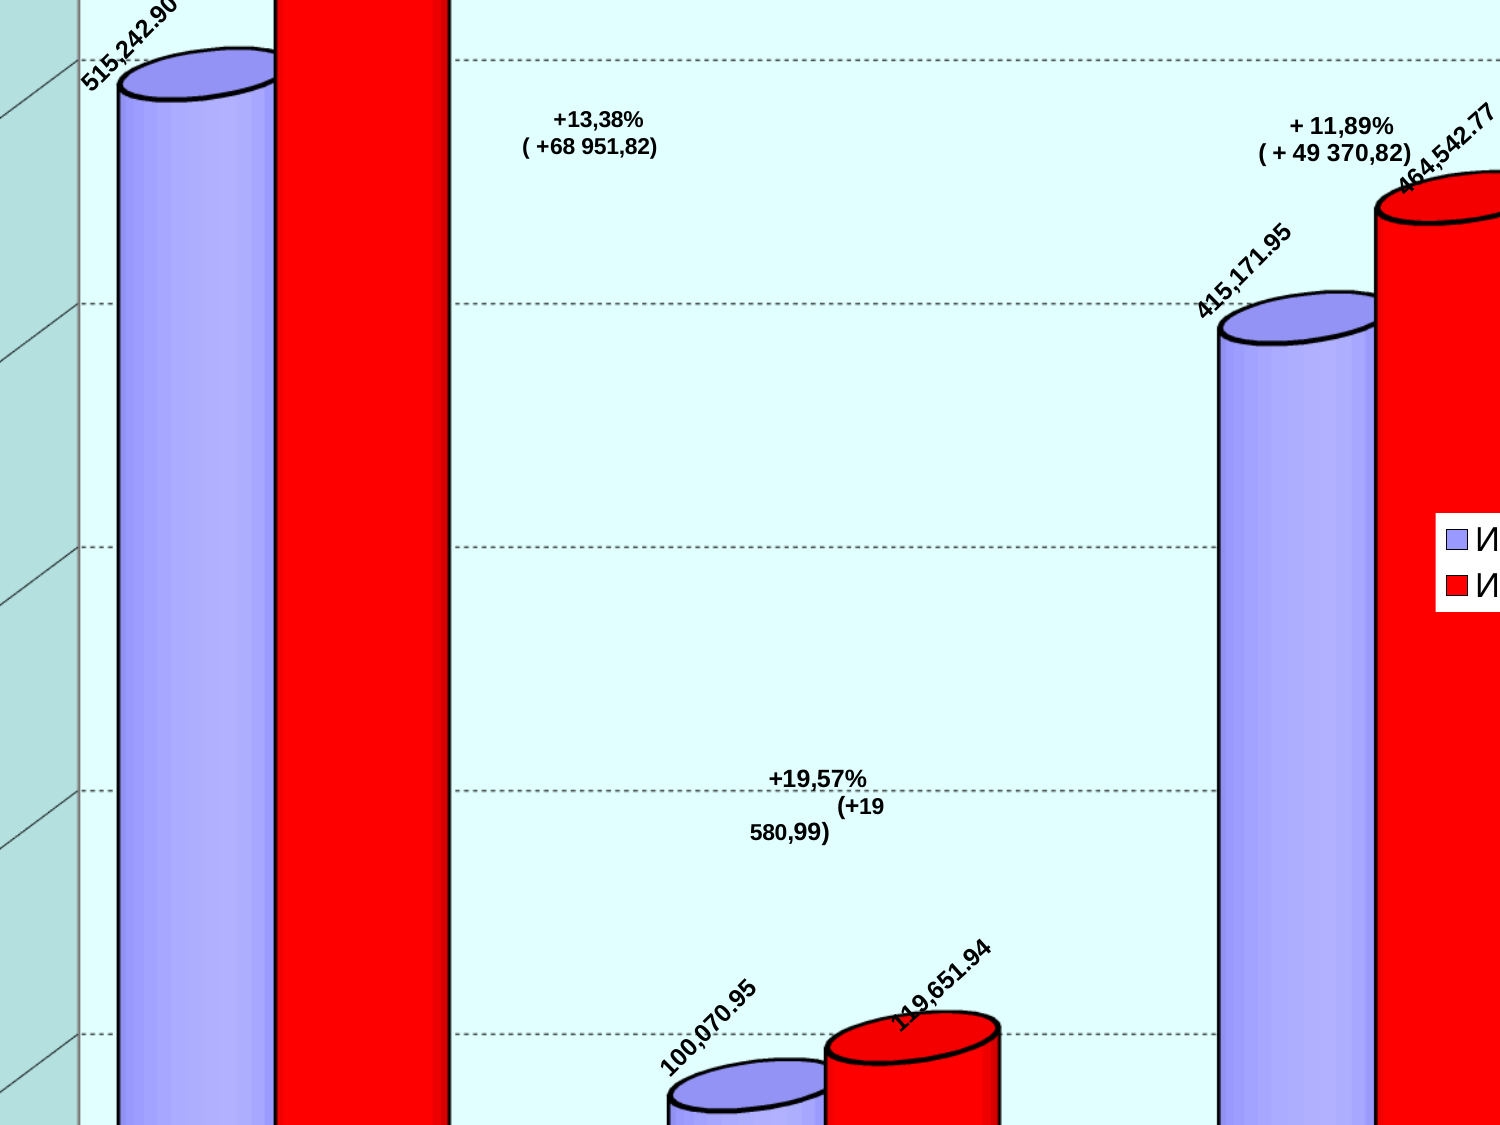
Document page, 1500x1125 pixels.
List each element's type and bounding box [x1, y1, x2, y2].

chart [0, 0, 1500, 1125]
